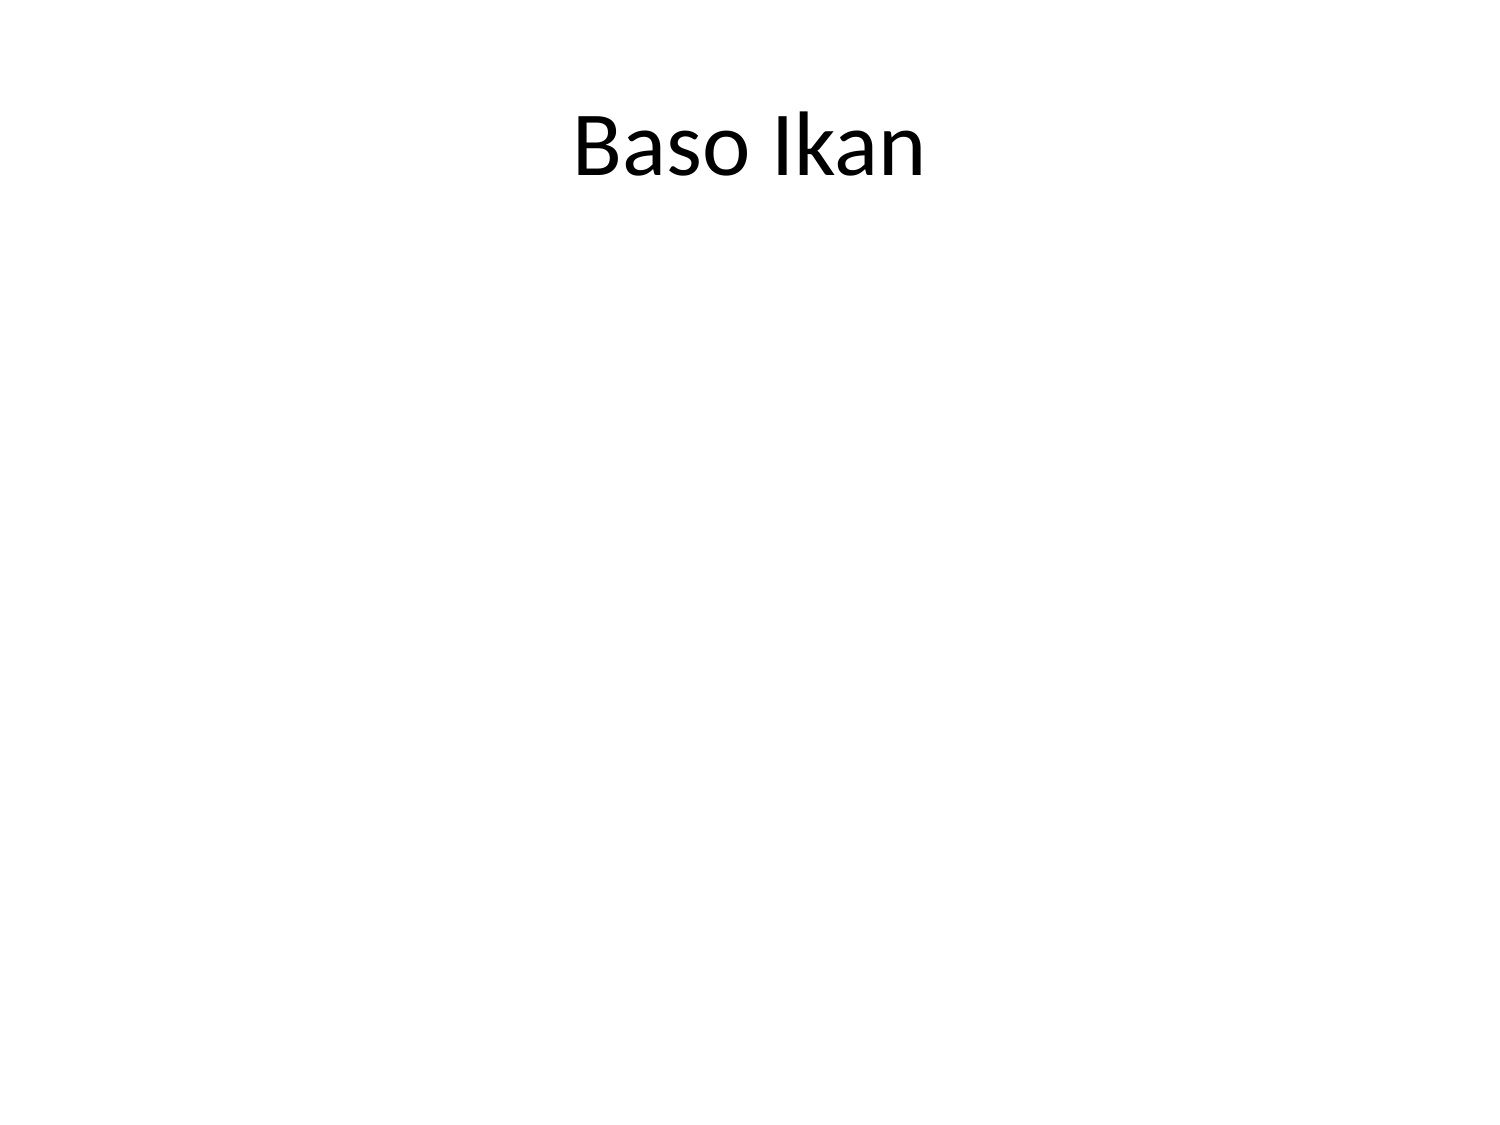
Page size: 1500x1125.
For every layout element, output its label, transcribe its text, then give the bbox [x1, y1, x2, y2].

title Baso Ikan [75, 45, 1425, 233]
